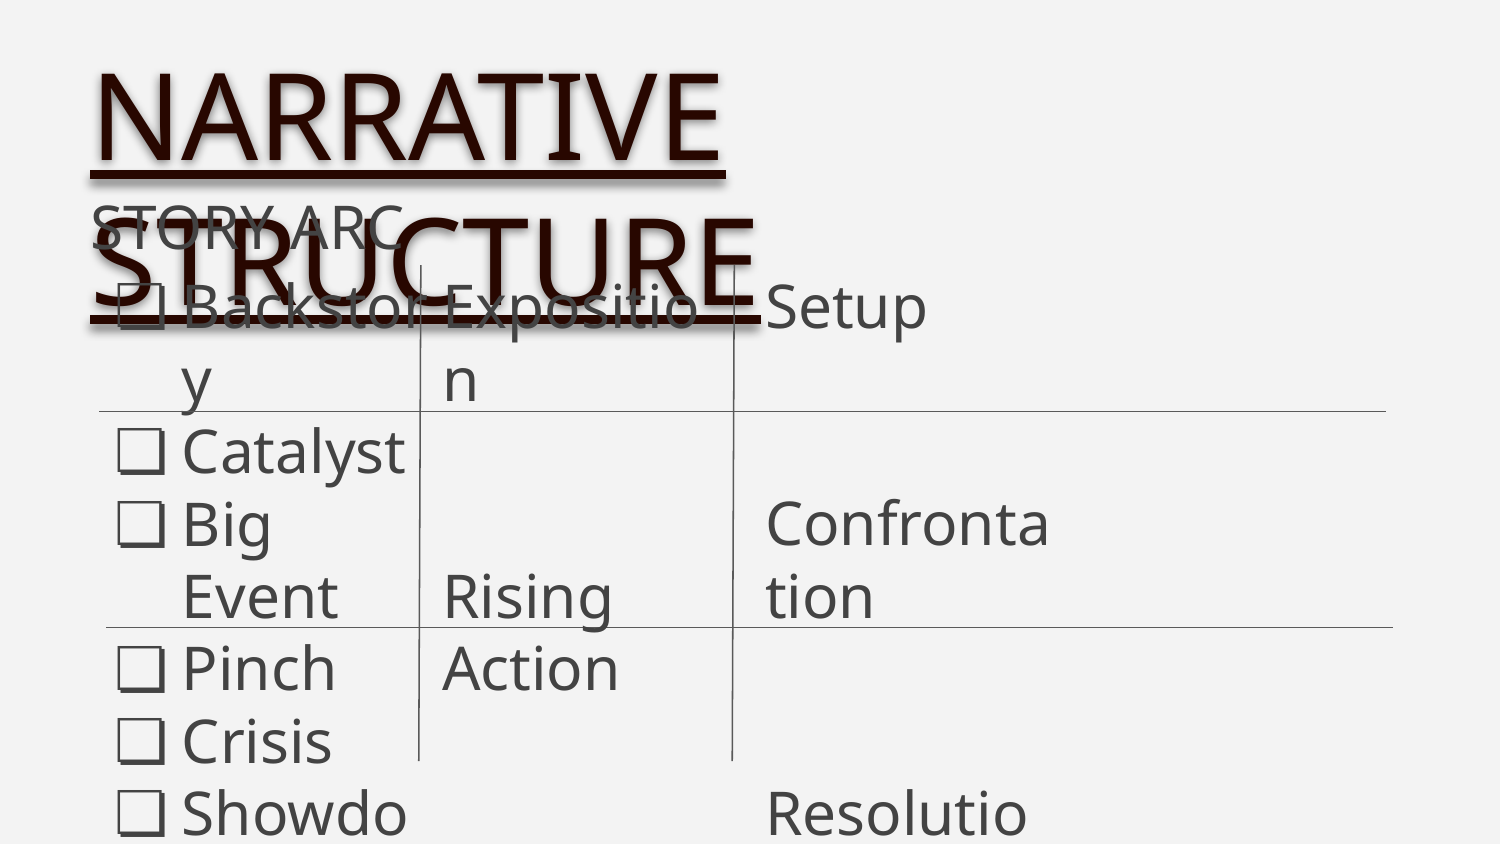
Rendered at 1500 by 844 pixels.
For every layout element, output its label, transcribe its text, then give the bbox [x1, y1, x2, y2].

text_box NARRATIVE STRUCTURE [75, 24, 1425, 174]
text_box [418, 264, 422, 762]
text_box Setup Confrontation Resolution [749, 420, 1074, 626]
text_box Exposition Rising Action Climax [427, 253, 733, 410]
text_box STORY ARC [75, 174, 1425, 247]
text_box Setup Confrontation Resolution [749, 635, 1074, 829]
text_box Setup Confrontation Resolution [749, 253, 1074, 410]
text_box Exposition Rising Action Climax [427, 420, 726, 626]
text_box Backstory Catalyst Big Event Pinch Crisis Showdown Resolution [91, 253, 461, 844]
text_box Exposition Rising Action Climax [427, 635, 733, 829]
